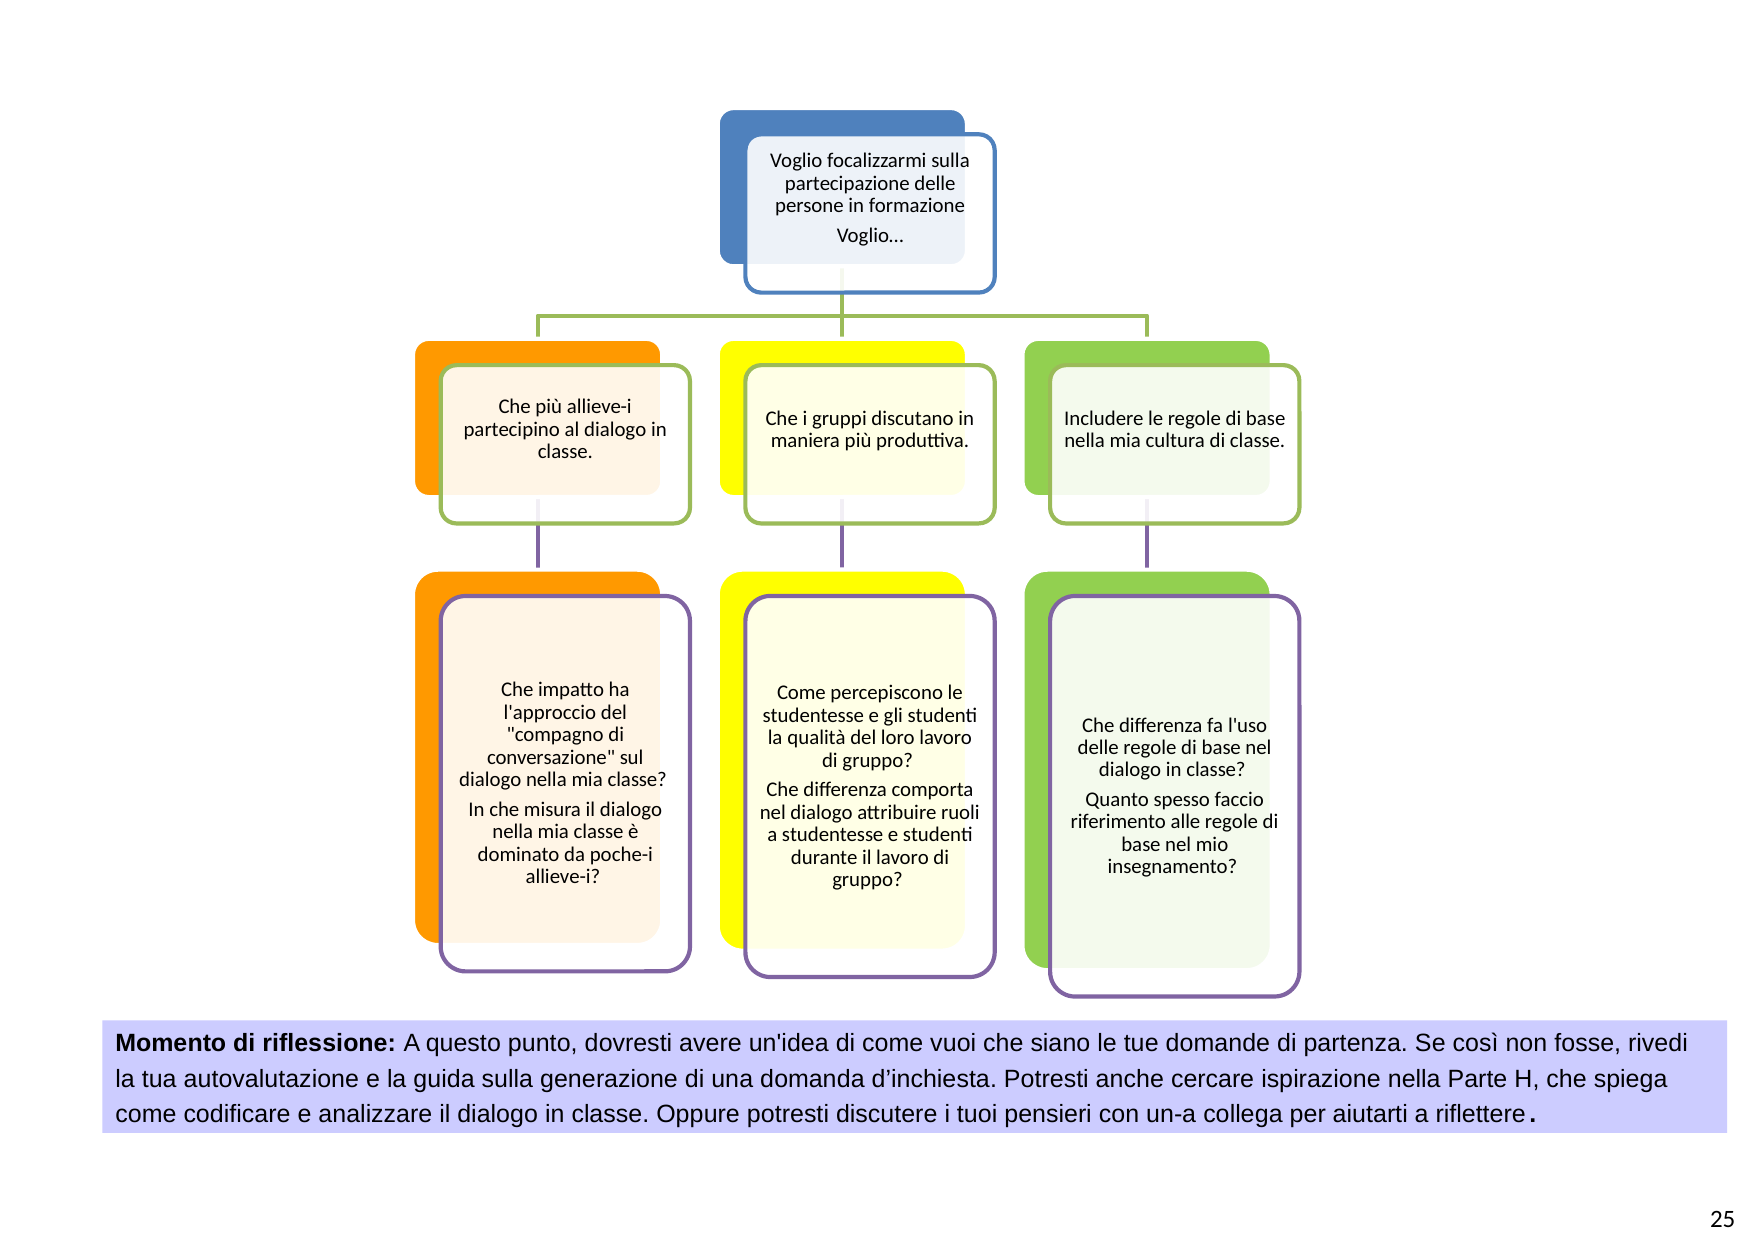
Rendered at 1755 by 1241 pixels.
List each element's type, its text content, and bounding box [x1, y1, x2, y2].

text_box 25 [1695, 1195, 1752, 1241]
text_box Momento di riflessione: A questo punto, dovresti avere un'idea di come vuoi che siano le tue domande di partenza. Se così non fosse, rivedi la tua autovalutazione e la guida sulla generazione di una domanda d’inchiesta. Potresti anche cercare ispirazione nella Parte H, che spiega come codificare e analizzare il dialogo in classe. Oppure potresti discutere i tuoi pensieri con un-a collega per aiutarti a riflettere. [113, 1020, 1706, 1128]
text_box [102, 1020, 1728, 1133]
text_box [412, 107, 1300, 997]
